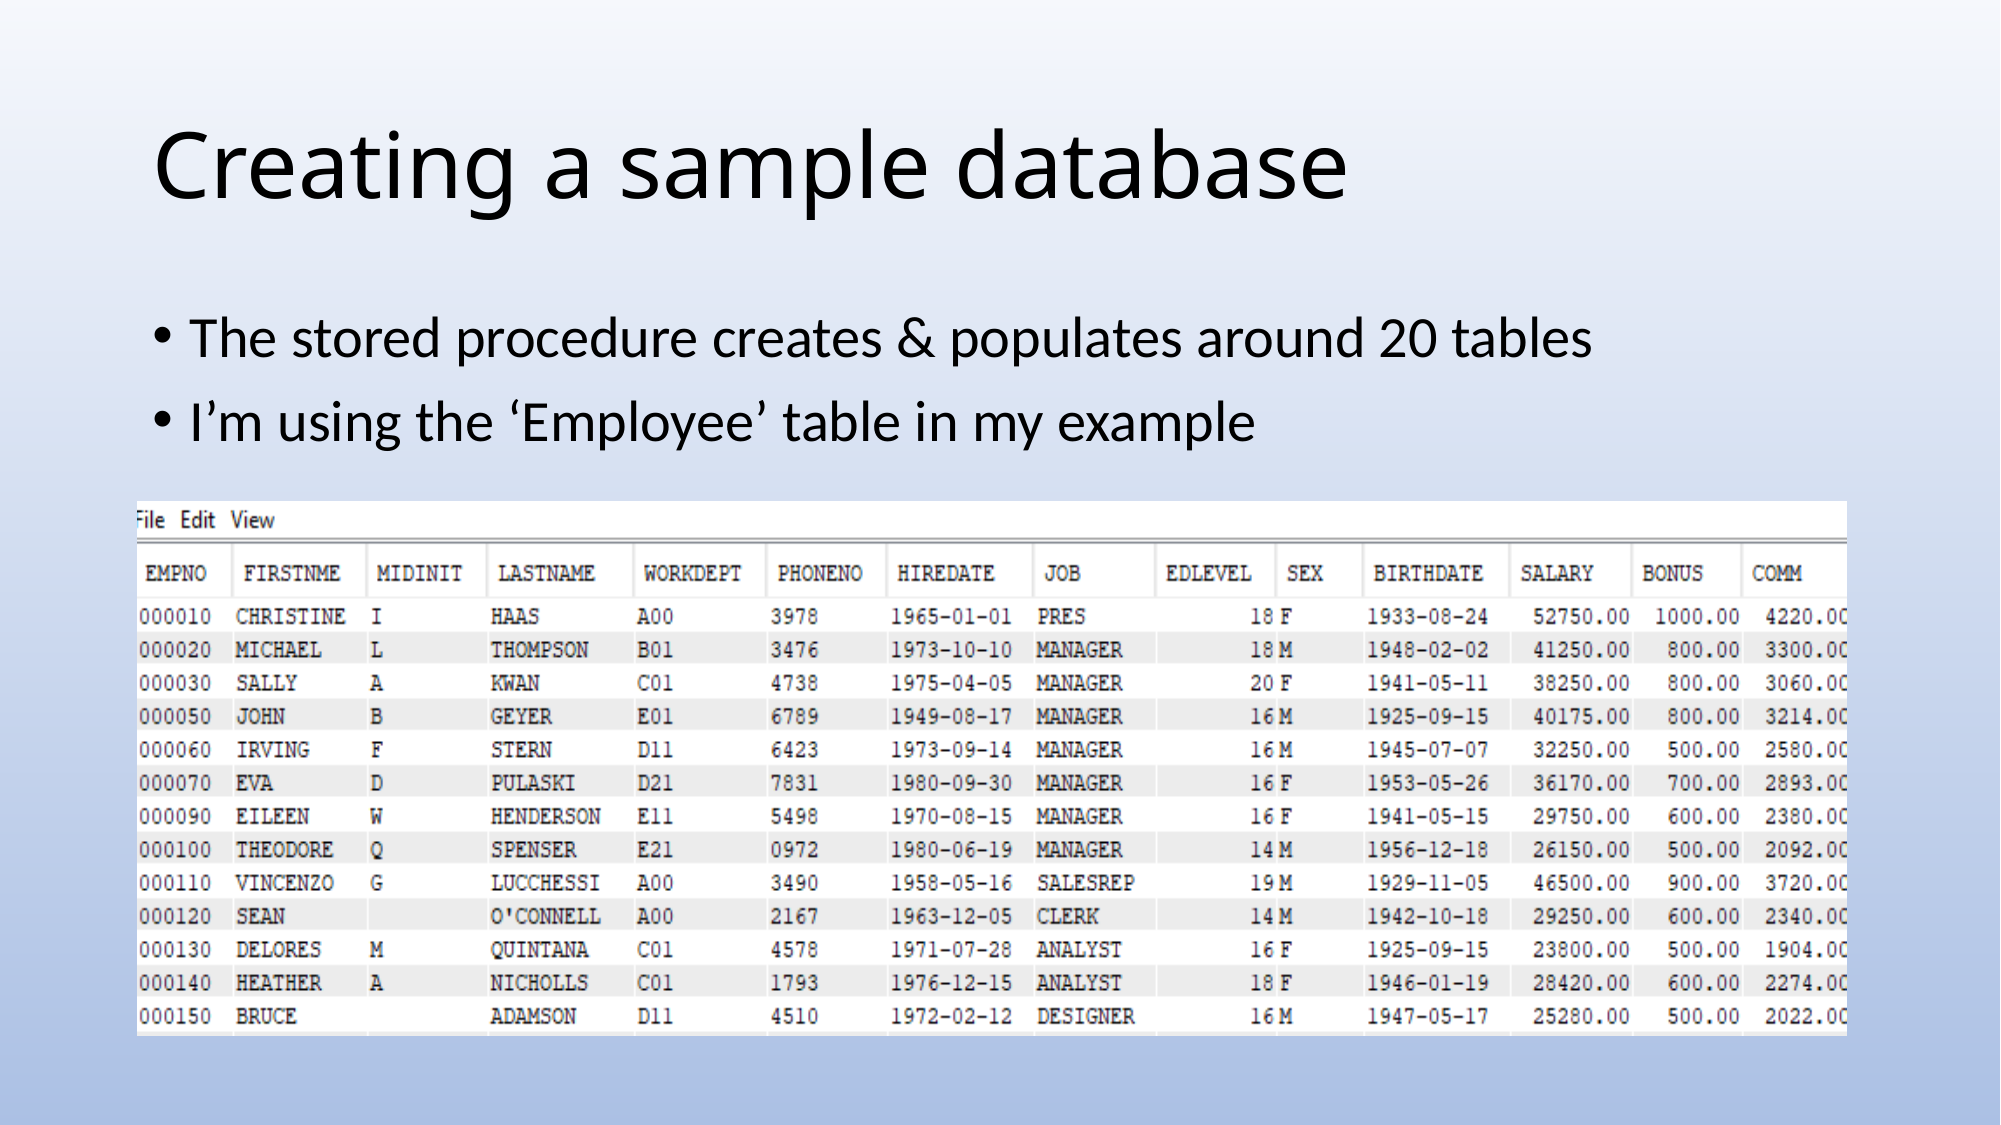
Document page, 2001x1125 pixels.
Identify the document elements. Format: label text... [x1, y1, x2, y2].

title Creating a sample database [137, 59, 1863, 278]
picture [137, 501, 1847, 1036]
list The stored procedure creates & populates around 20 tables I’m using the ‘Employee’ table in my example [137, 299, 1863, 1014]
